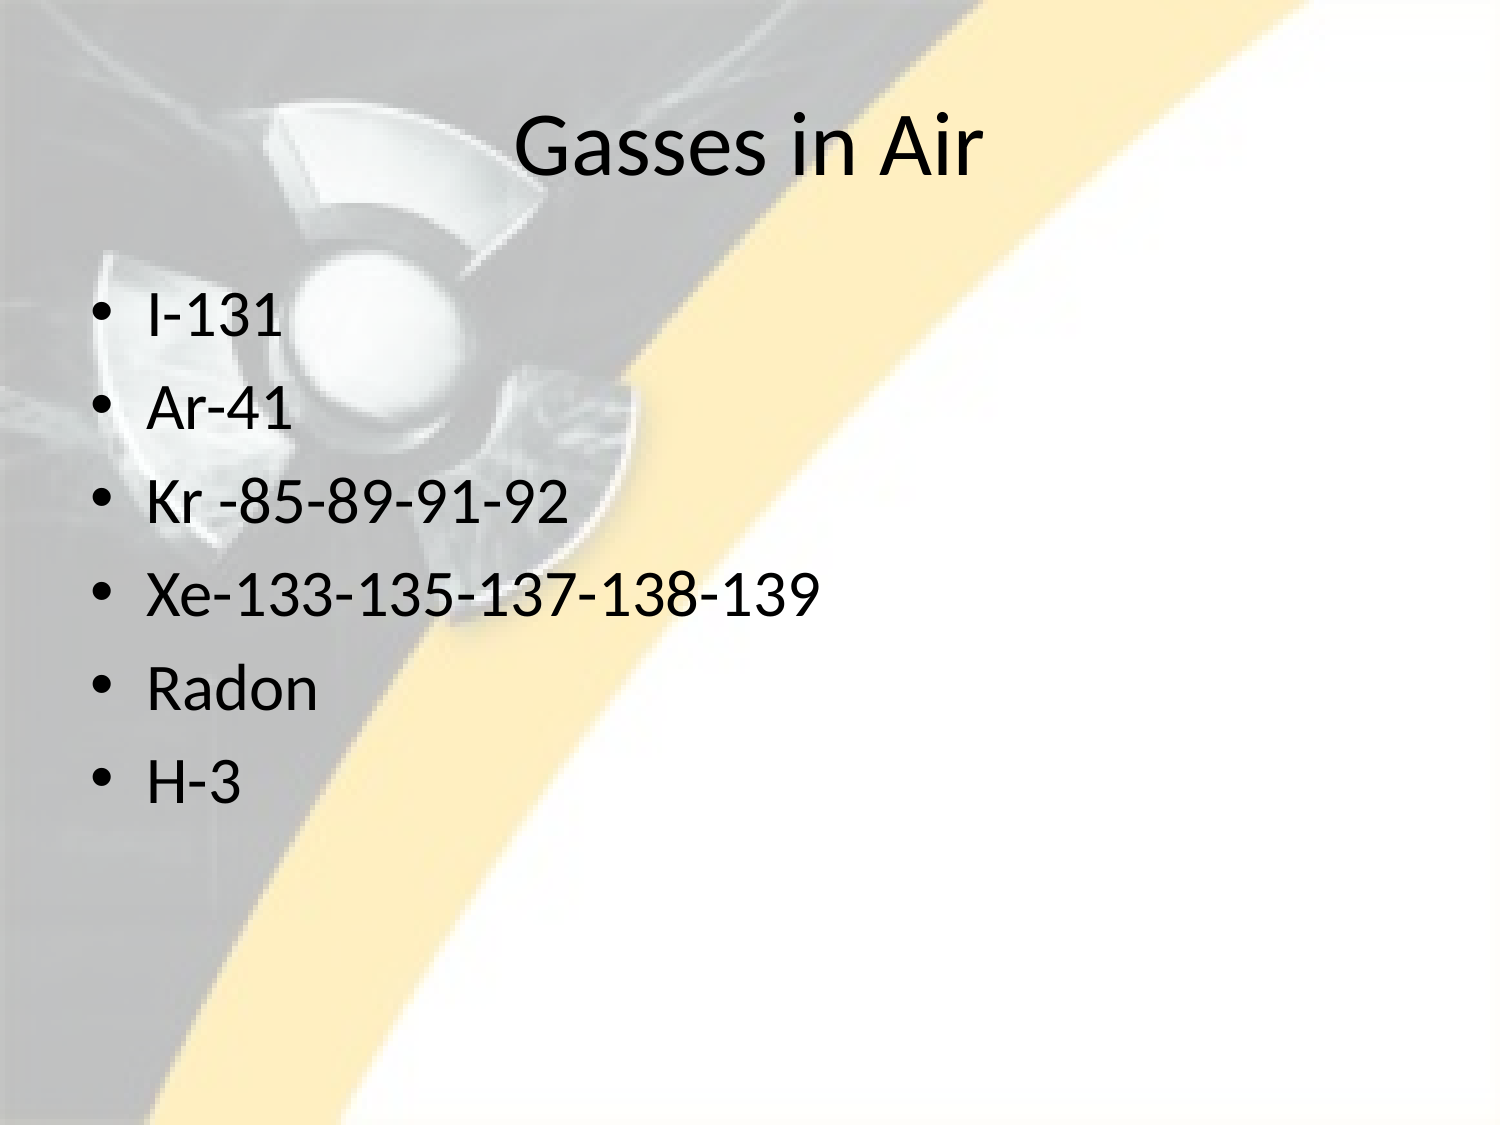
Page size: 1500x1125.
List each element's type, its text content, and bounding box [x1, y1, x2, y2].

title Gasses in Air [75, 45, 1425, 233]
list I-131 Ar-41 Kr -85-89-91-92 Xe-133-135-137-138-139 Radon H-3 [75, 262, 1425, 1005]
